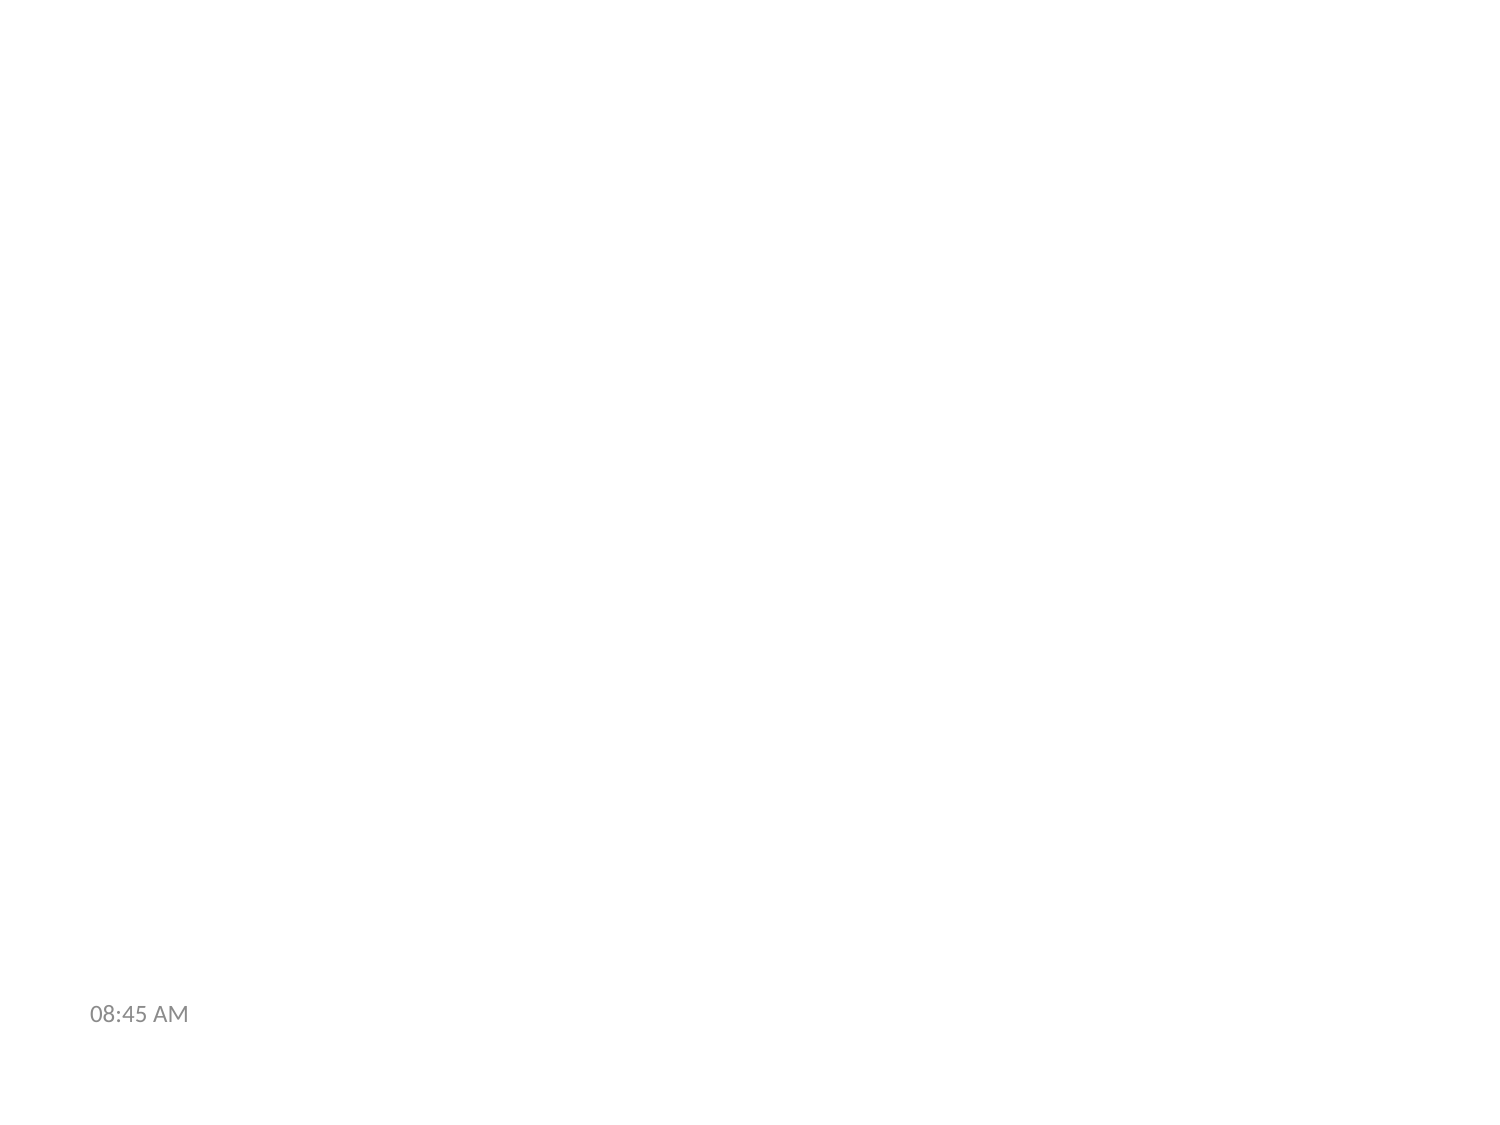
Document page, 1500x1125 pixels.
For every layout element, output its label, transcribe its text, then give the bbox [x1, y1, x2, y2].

text_box 3:35 PM [75, 982, 425, 1043]
